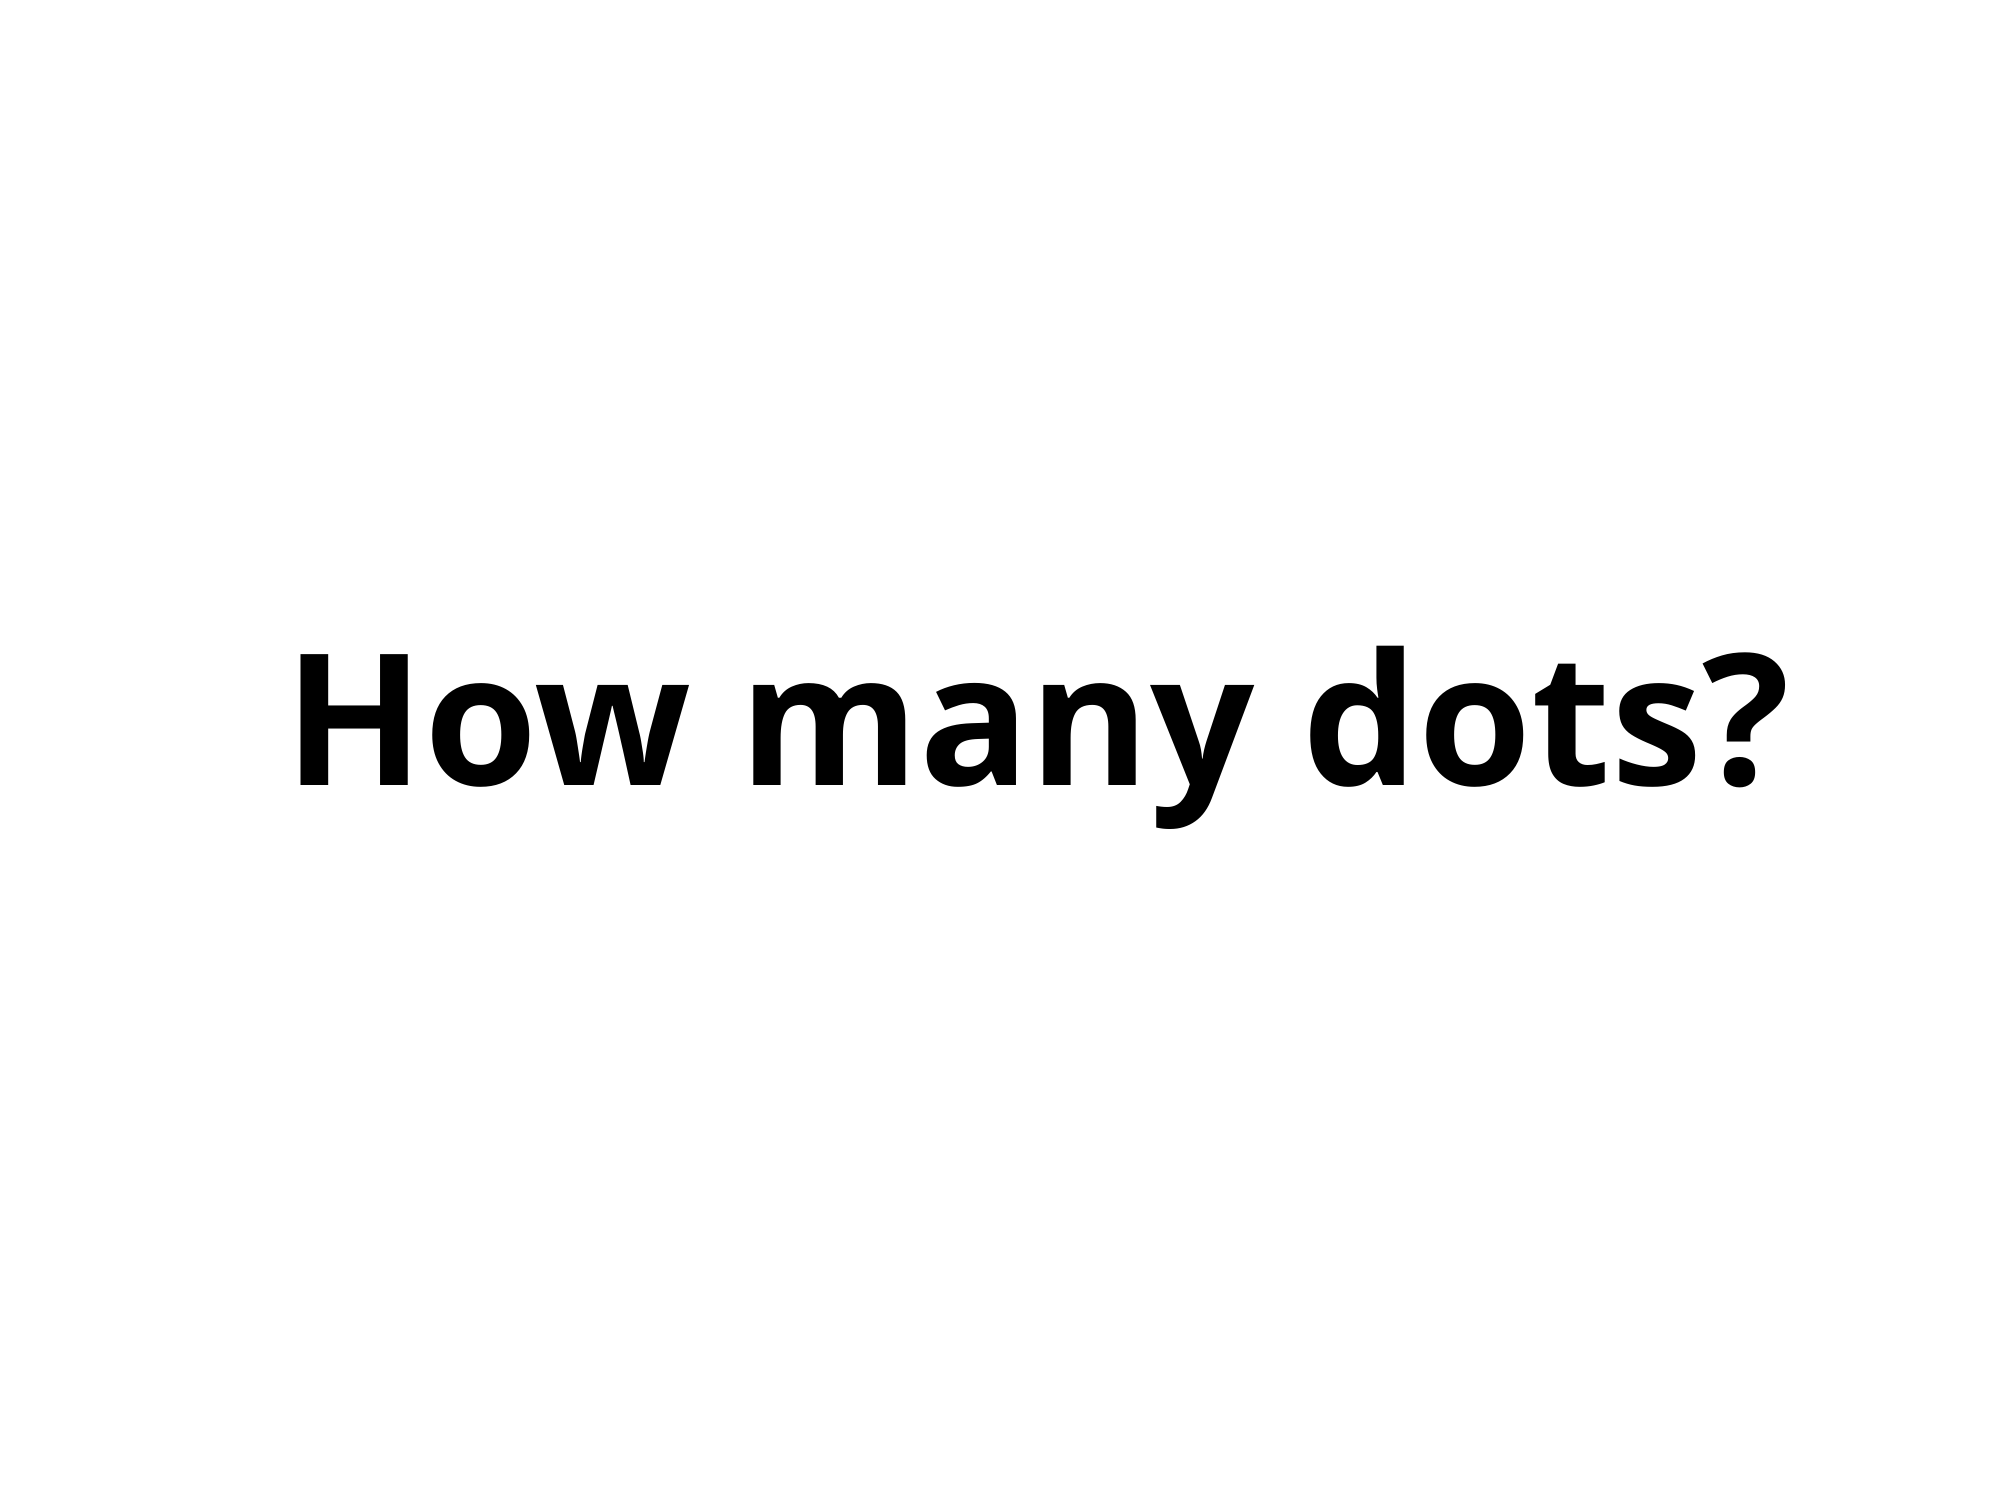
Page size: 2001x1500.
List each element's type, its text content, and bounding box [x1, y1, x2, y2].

text_box How many dots? [270, 594, 1845, 830]
